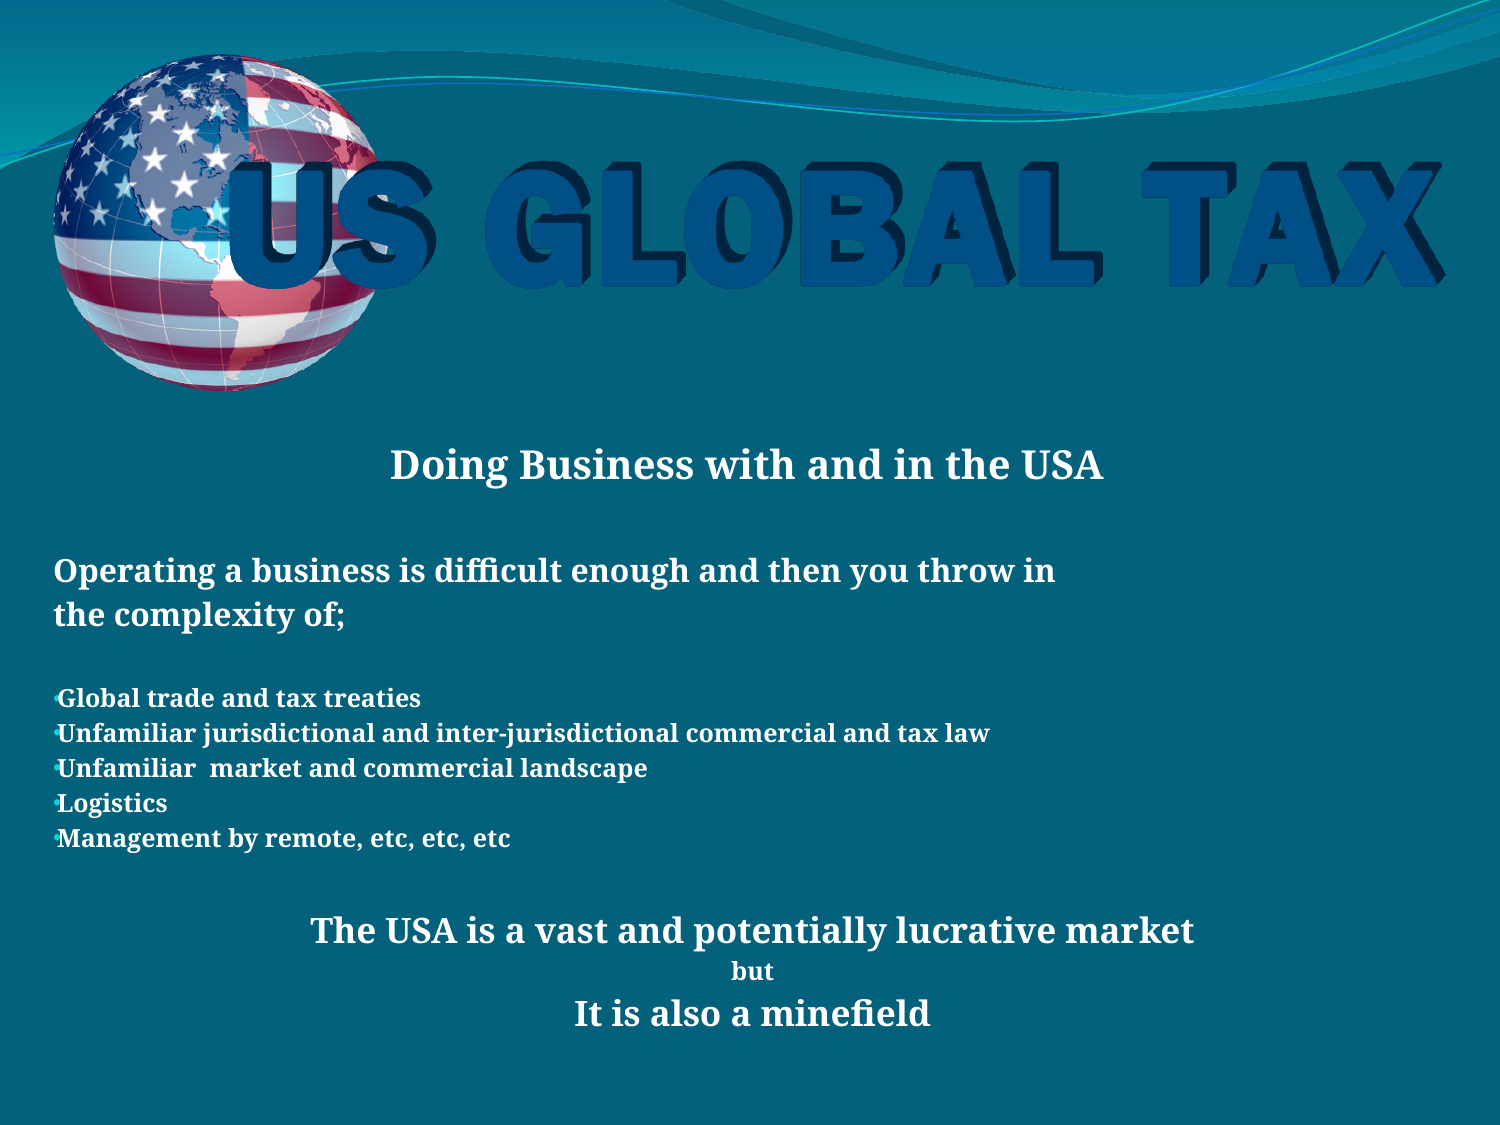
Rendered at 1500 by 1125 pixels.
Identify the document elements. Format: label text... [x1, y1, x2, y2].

picture [603, 163, 685, 286]
picture [52, 55, 435, 391]
subtitle Doing Business with and in the USA Operating a business is difficult enough and then you throw in the complexity of; Global trade and tax treaties Unfamiliar jurisdictional and inter-jurisdictional commercial and tax law Unfamiliar market and commercial landscape Logistics Management by remote, etc, etc, etc The USA is a vast and potentially lucrative market but It is also a minefield [53, 432, 1459, 1047]
picture [685, 162, 791, 288]
picture [1143, 163, 1235, 286]
picture [1020, 163, 1102, 286]
picture [747, 75, 1423, 116]
picture [1229, 163, 1444, 286]
picture [904, 163, 1014, 286]
picture [802, 163, 904, 286]
picture [487, 162, 589, 288]
